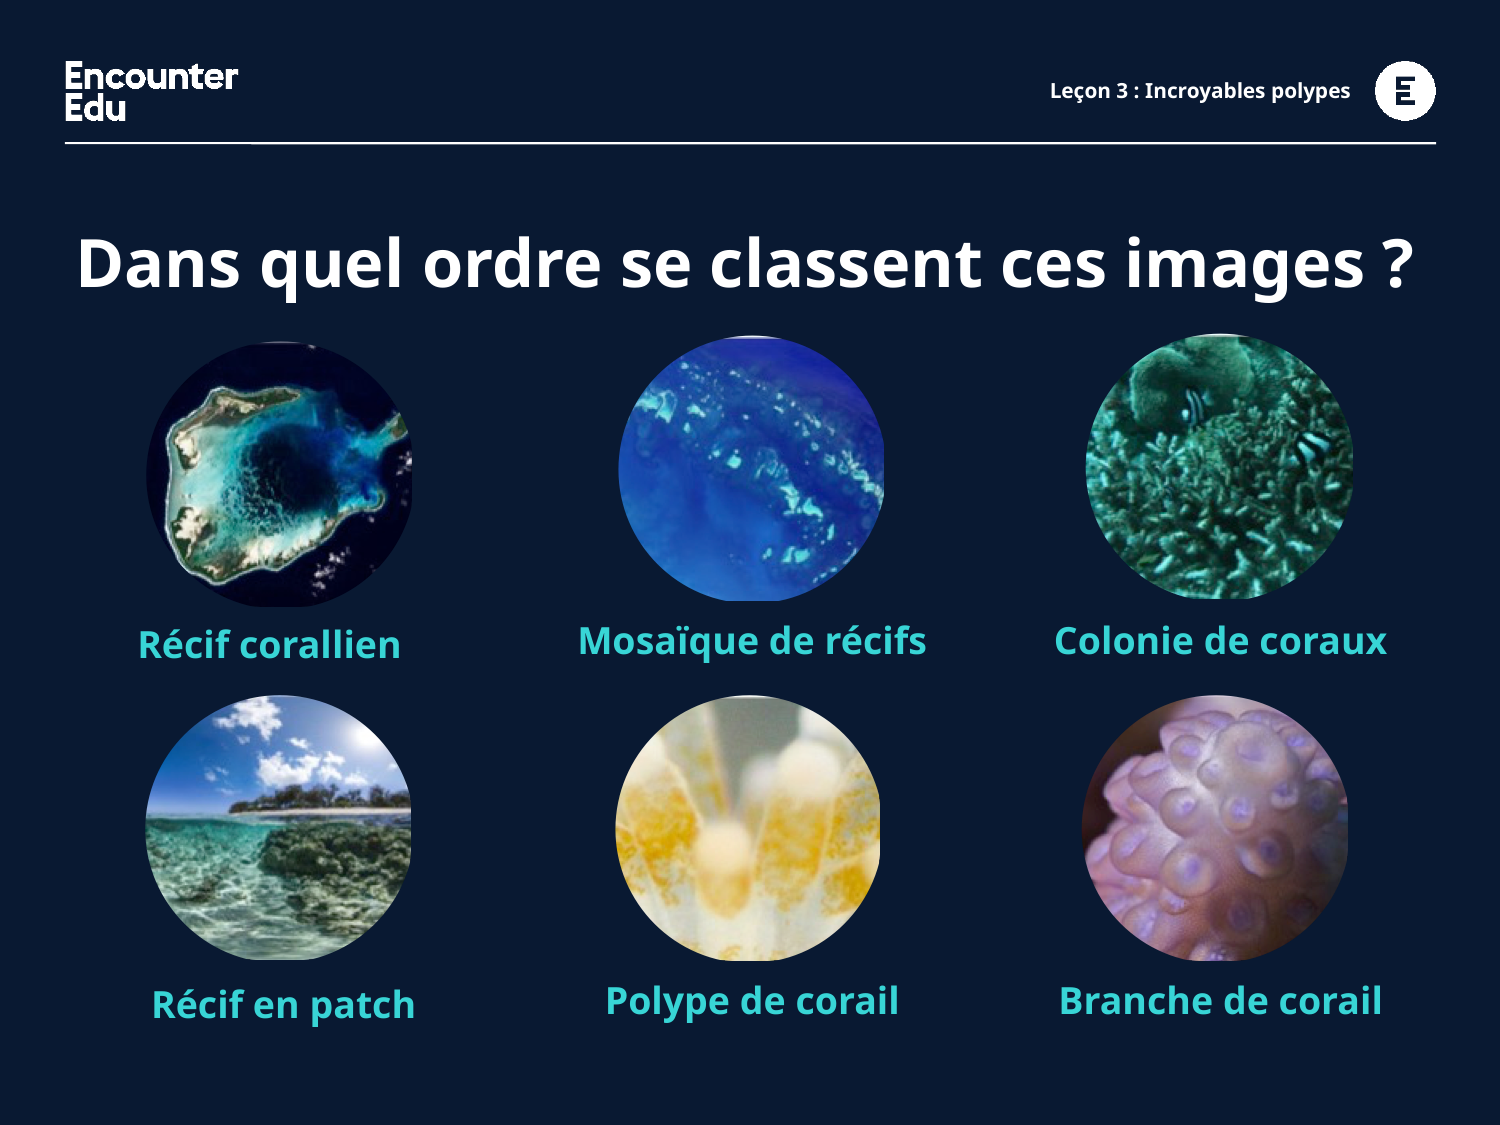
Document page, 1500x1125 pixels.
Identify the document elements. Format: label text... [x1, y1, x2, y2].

picture [618, 335, 884, 601]
title Leçon 3 : Incroyables polypes [749, 71, 1359, 113]
text_box Récif corallien [122, 613, 417, 674]
text_box Polype de corail [551, 969, 954, 1030]
picture [61, 59, 243, 122]
text_box Colonie de coraux [1016, 609, 1426, 670]
picture [1080, 693, 1348, 962]
picture [614, 693, 880, 962]
picture [143, 694, 411, 960]
picture [145, 339, 413, 607]
text_box Dans quel ordre se classent ces images ? [67, 181, 1494, 350]
picture [1373, 59, 1437, 122]
picture [1085, 333, 1353, 599]
text_box Mosaïque de récifs [551, 609, 954, 670]
text_box Récif en patch [136, 973, 431, 1034]
text_box Branche de corail [1016, 969, 1426, 1030]
